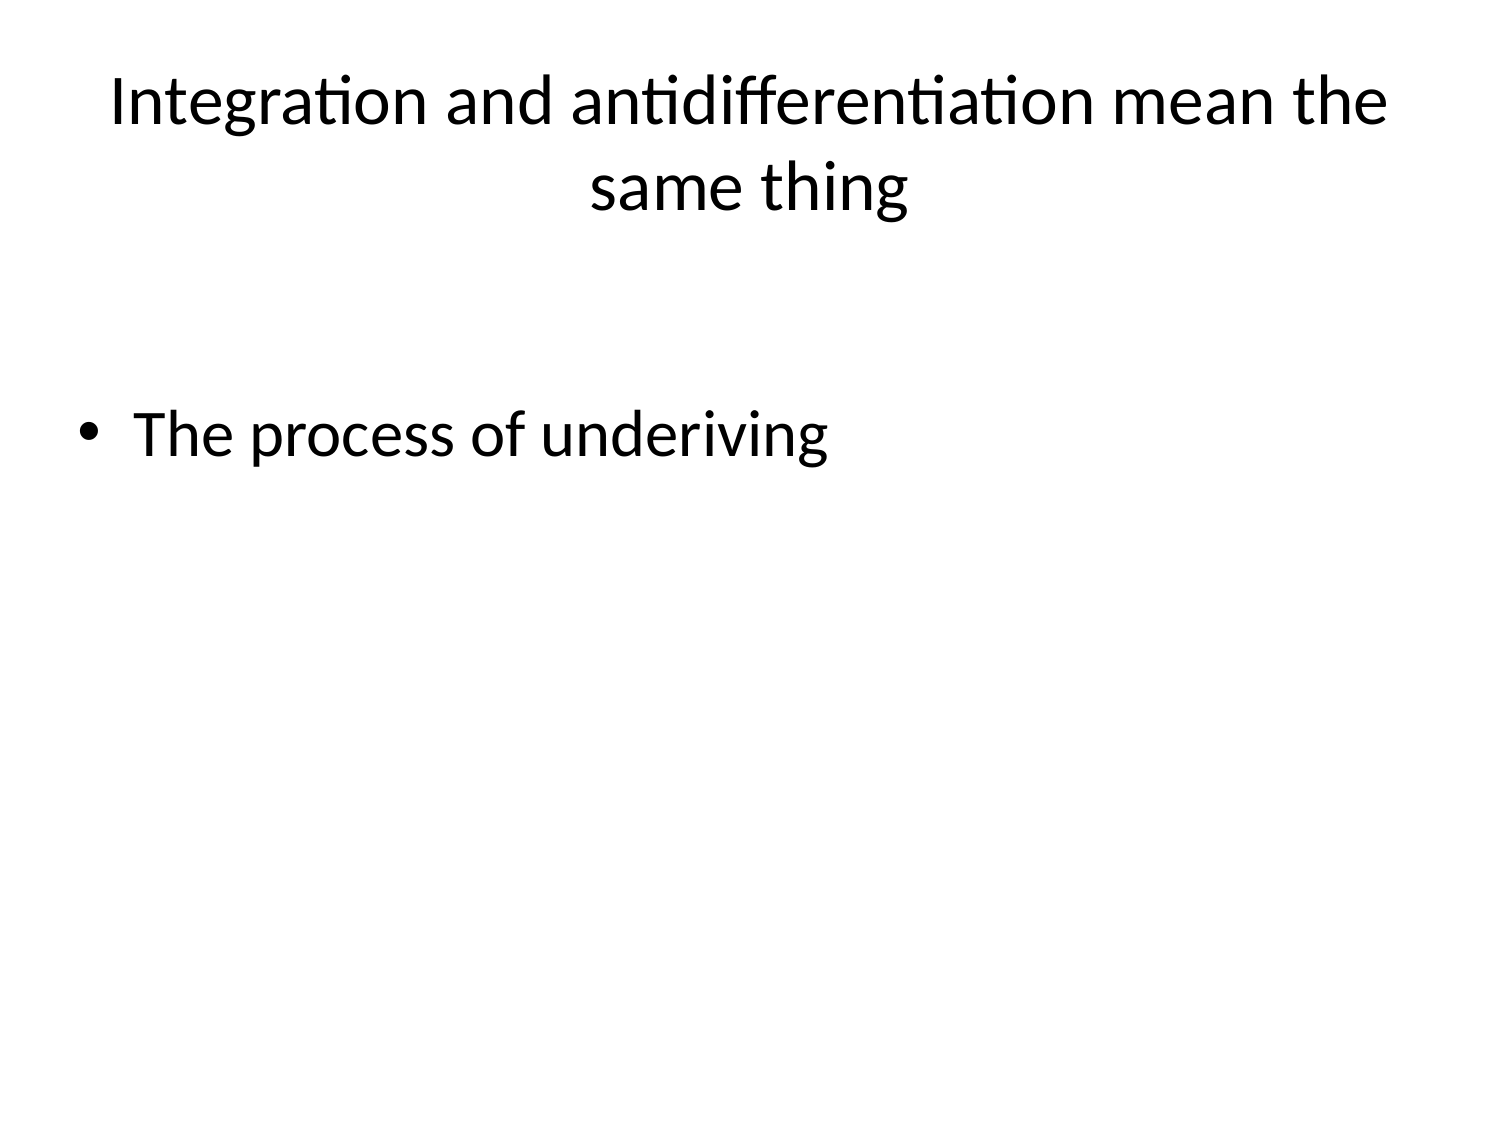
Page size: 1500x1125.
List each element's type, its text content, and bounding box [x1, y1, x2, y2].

list The process of underiving [62, 382, 1413, 1125]
title Integration and antidifferentiation mean the same thing [75, 45, 1425, 233]
